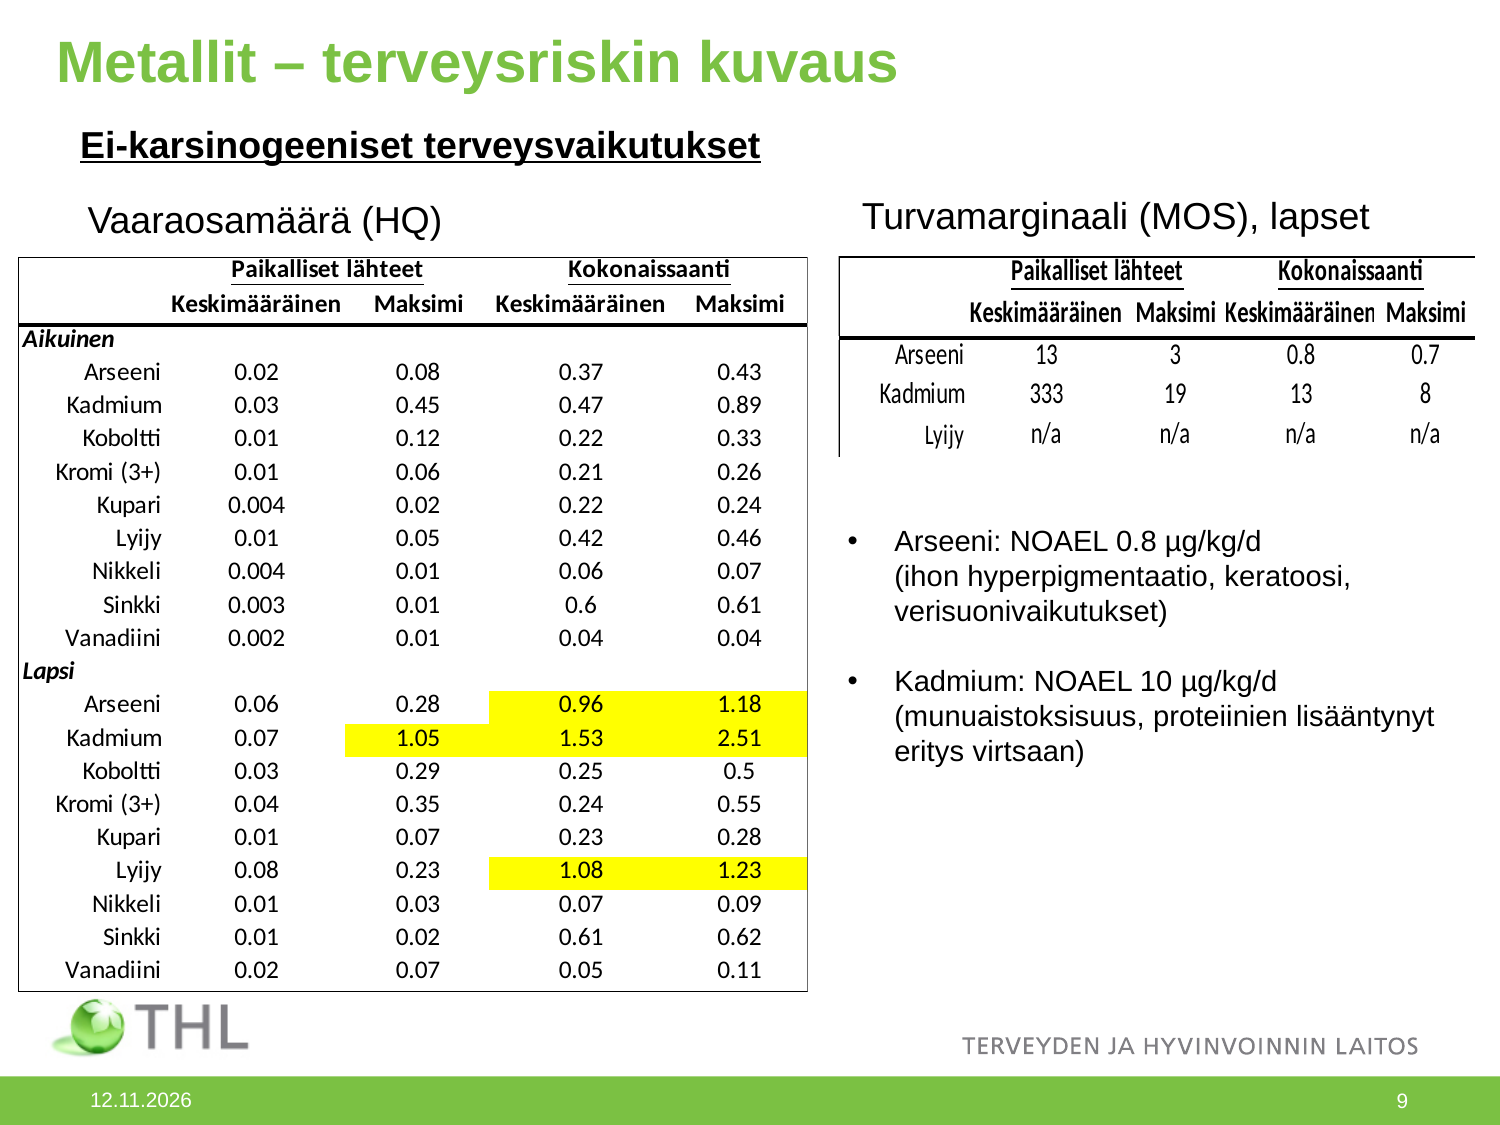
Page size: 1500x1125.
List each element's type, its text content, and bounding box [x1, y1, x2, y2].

text_box Arseeni: NOAEL 0.8 µg/kg/d (ihon hyperpigmentaatio, keratoosi, verisuonivaikutukset) Kadmium: NOAEL 10 µg/kg/d (munuaistoksisuus, proteiinien lisääntynyt eritys virtsaan) [832, 515, 1471, 775]
slide_number 9 [1245, 1082, 1424, 1118]
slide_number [74, 1080, 255, 1118]
text_box Ei-karsinogeeniset terveysvaikutukset [65, 113, 776, 174]
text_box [838, 255, 1477, 460]
text_box Turvamarginaali (MOS), lapset [847, 184, 1386, 245]
text_box Vaaraosamäärä (HQ) [72, 188, 458, 249]
picture [24, 994, 275, 1067]
title Metallit – terveysriskin kuvaus [41, 30, 1400, 103]
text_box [17, 256, 810, 994]
